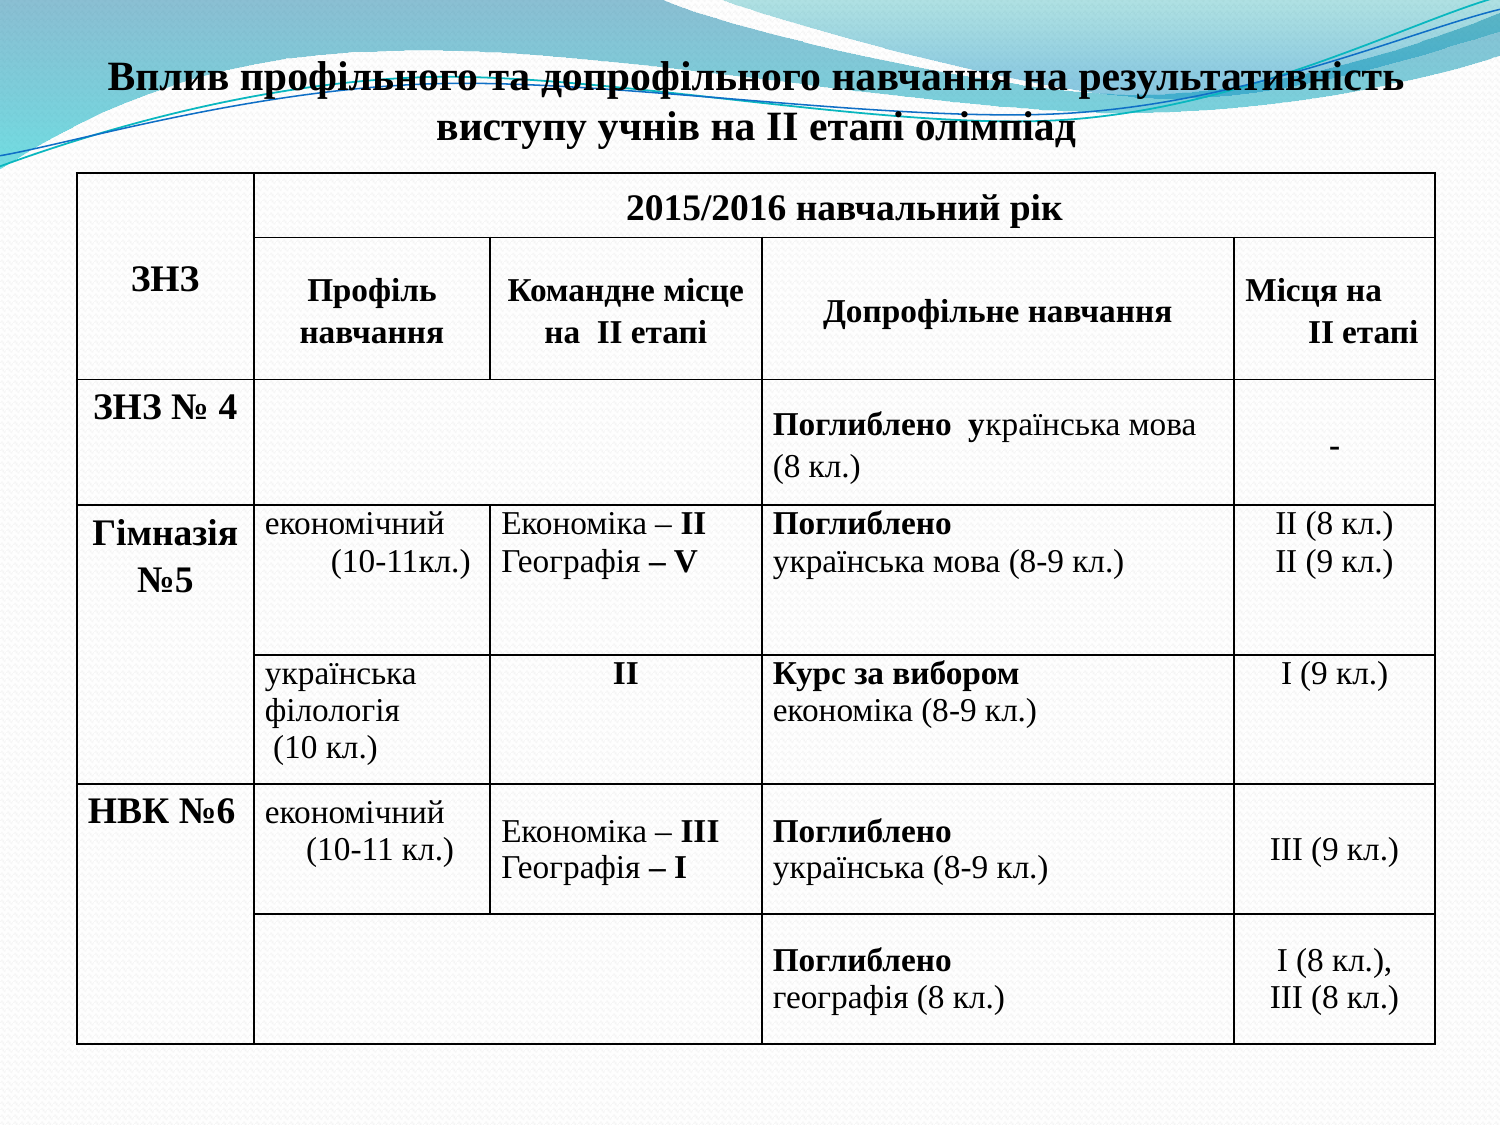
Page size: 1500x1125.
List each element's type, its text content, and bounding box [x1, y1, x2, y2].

table_cell Командне місце на ІІ етапі [491, 238, 761, 379]
table_cell - [1235, 380, 1434, 504]
table_cell Гімназія №5 [78, 506, 253, 783]
table_cell Поглиблено українська мова (8-9 кл.) [763, 506, 1233, 654]
table_cell ІІ (8 кл.) ІІ (9 кл.) [1235, 506, 1434, 654]
table_cell Економіка – ІІ Географія – V [491, 506, 761, 654]
table_cell [255, 380, 761, 504]
table_cell українська філологія (10 кл.) [255, 656, 489, 783]
table_cell [255, 915, 761, 1043]
table_cell ЗНЗ № 4 [78, 380, 253, 504]
table_cell Допрофільне навчання [763, 238, 1233, 379]
table_cell Місця на ІІ етапі [1235, 238, 1434, 379]
table_header 2015/2016 навчальний рік [255, 174, 1434, 237]
table_cell економічний (10-11кл.) [255, 506, 489, 654]
table_cell Профіль навчання [255, 238, 489, 379]
table_cell І (8 кл.), ІІІ (8 кл.) [1235, 915, 1434, 1043]
table_cell ІІІ (9 кл.) [1235, 785, 1434, 913]
table_cell Поглиблено географія (8 кл.) [763, 915, 1233, 1043]
table_header ЗНЗ [78, 174, 253, 379]
table_cell ІІ [491, 656, 761, 783]
table_cell Поглиблено українська мова (8 кл.) [763, 380, 1233, 504]
table_cell НВК №6 [78, 785, 253, 1043]
table_cell економічний (10-11 кл.) [255, 785, 489, 913]
table_cell Курс за вибором економіка (8-9 кл.) [763, 656, 1233, 783]
table_cell Поглиблено українська (8-9 кл.) [763, 785, 1233, 913]
table_cell І (9 кл.) [1235, 656, 1434, 783]
title Вплив профільного та допрофільного навчання на результативність виступу учнів на ІІ етапі олімпіад [75, 42, 1438, 149]
table_cell Економіка – ІІІ Географія – І [491, 785, 761, 913]
